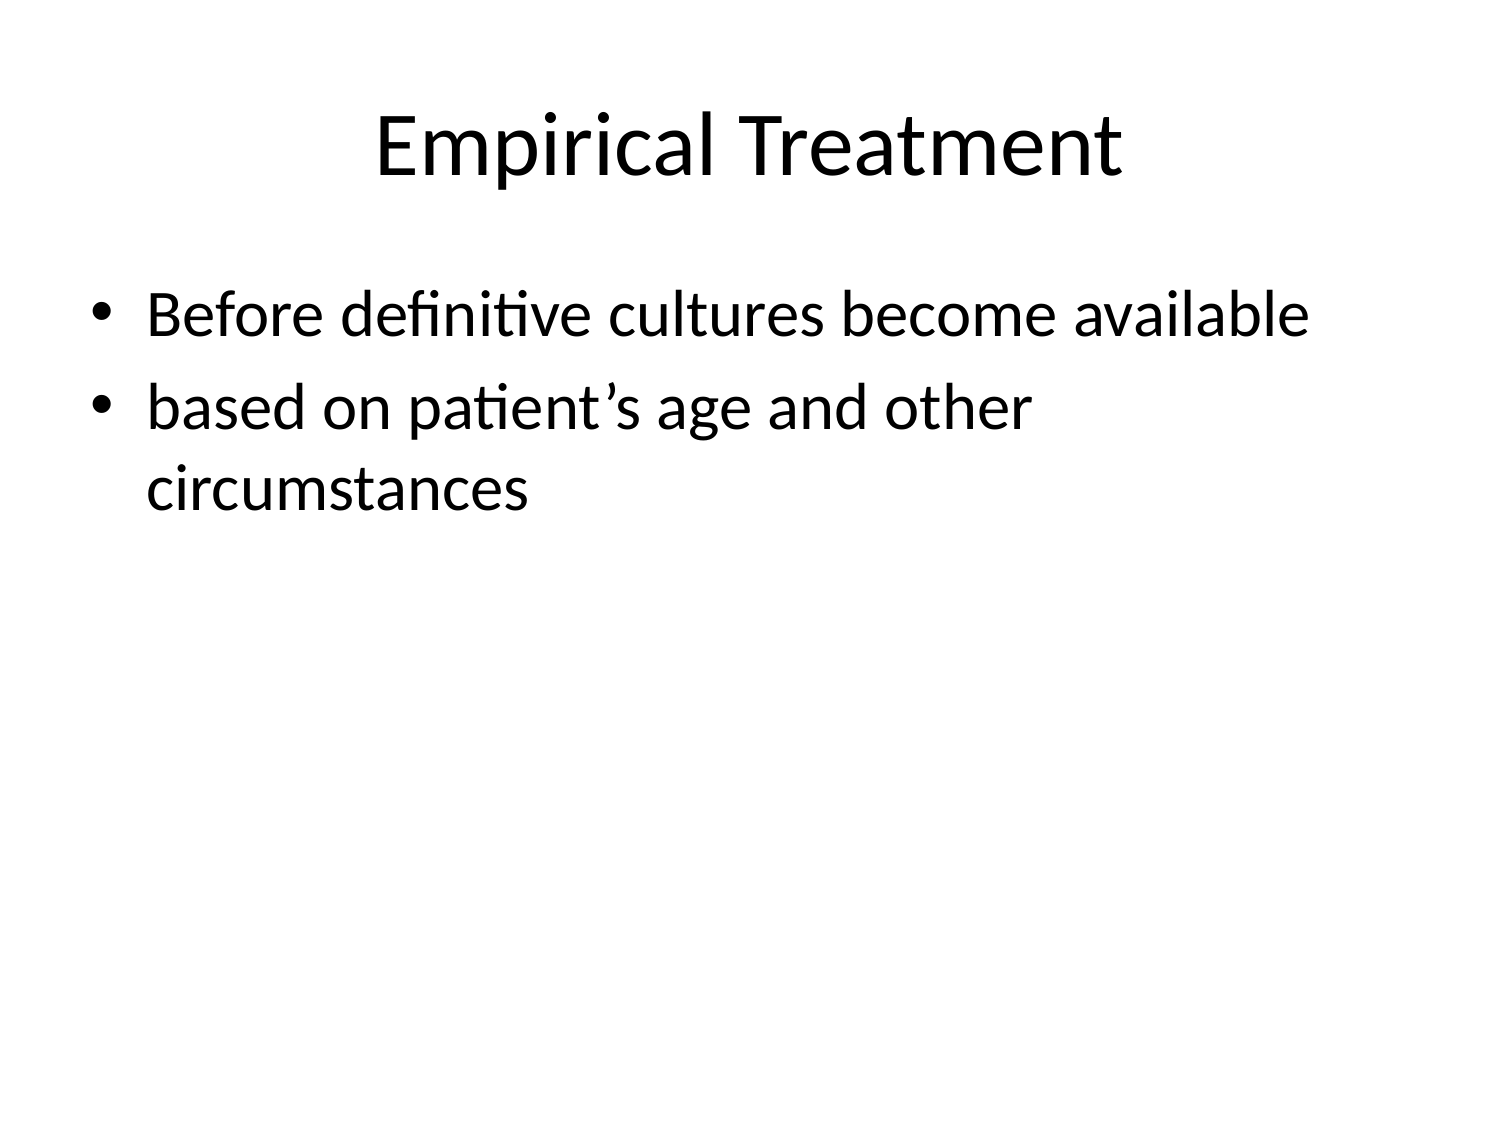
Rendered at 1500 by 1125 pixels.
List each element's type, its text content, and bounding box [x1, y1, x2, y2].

title Empirical Treatment [75, 45, 1425, 233]
list Before definitive cultures become available based on patient’s age and other circumstances [75, 262, 1425, 1005]
